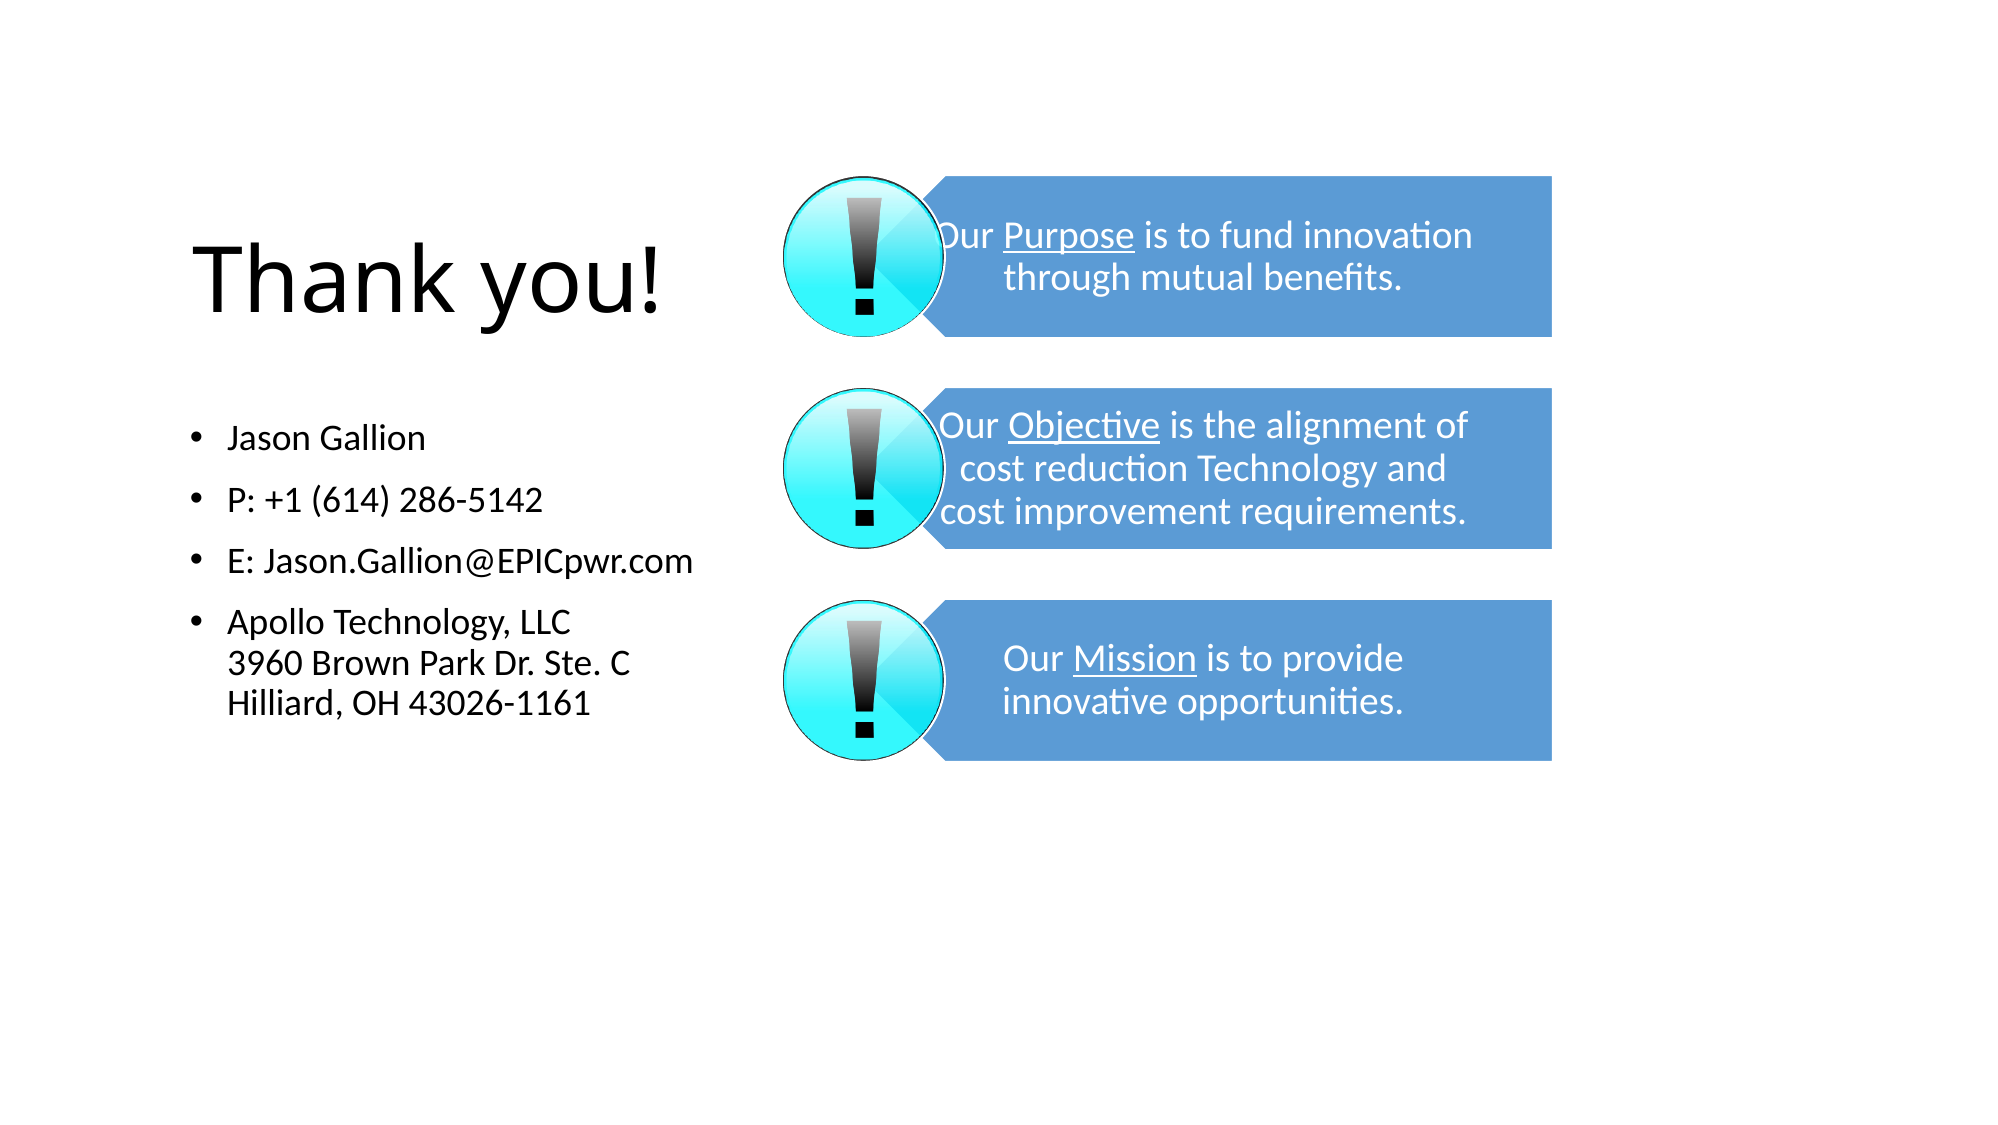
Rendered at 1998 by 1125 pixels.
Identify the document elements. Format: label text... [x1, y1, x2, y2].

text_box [648, 174, 1686, 763]
title Thank you! [177, 174, 648, 392]
list Jason Gallion P: +1 (614) 286-5142 E: Jason.Gallion@EPICpwr.com Apollo Technology, LLC 3960 Brown Park Dr. Ste. C Hilliard, OH 43026-1161 [174, 410, 1162, 863]
